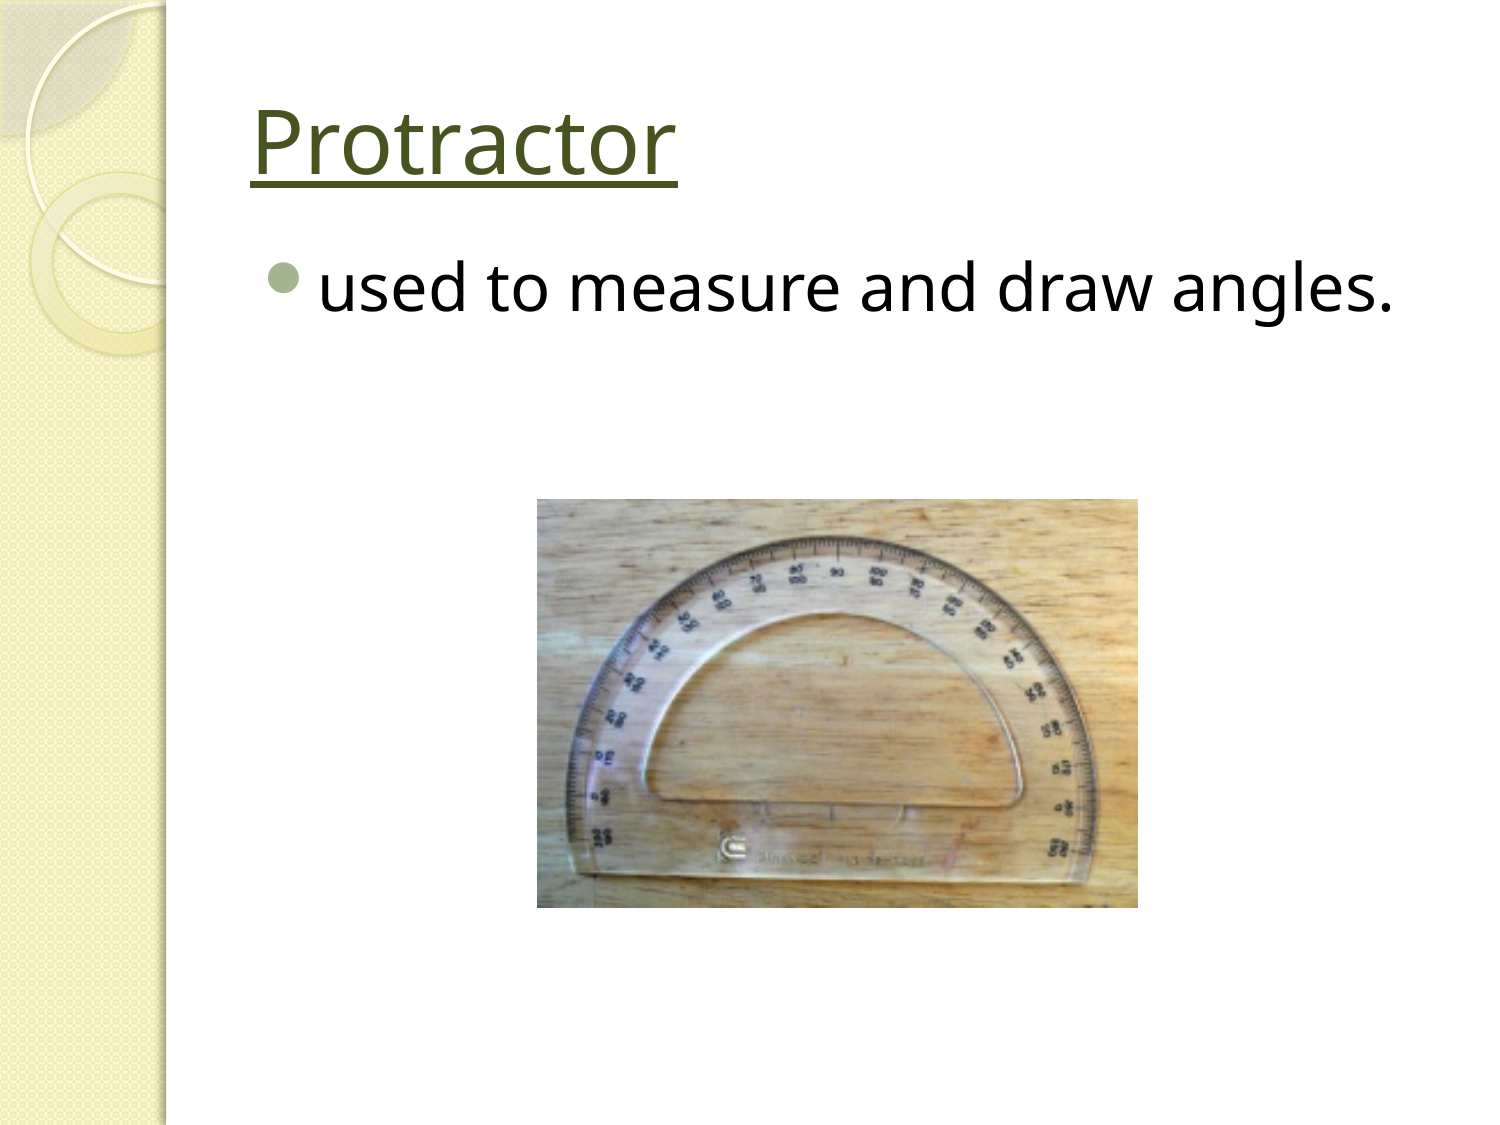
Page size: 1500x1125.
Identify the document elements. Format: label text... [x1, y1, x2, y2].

list used to measure and draw angles. [235, 237, 1466, 1025]
picture [537, 499, 1138, 908]
title Protractor [235, 45, 1466, 233]
